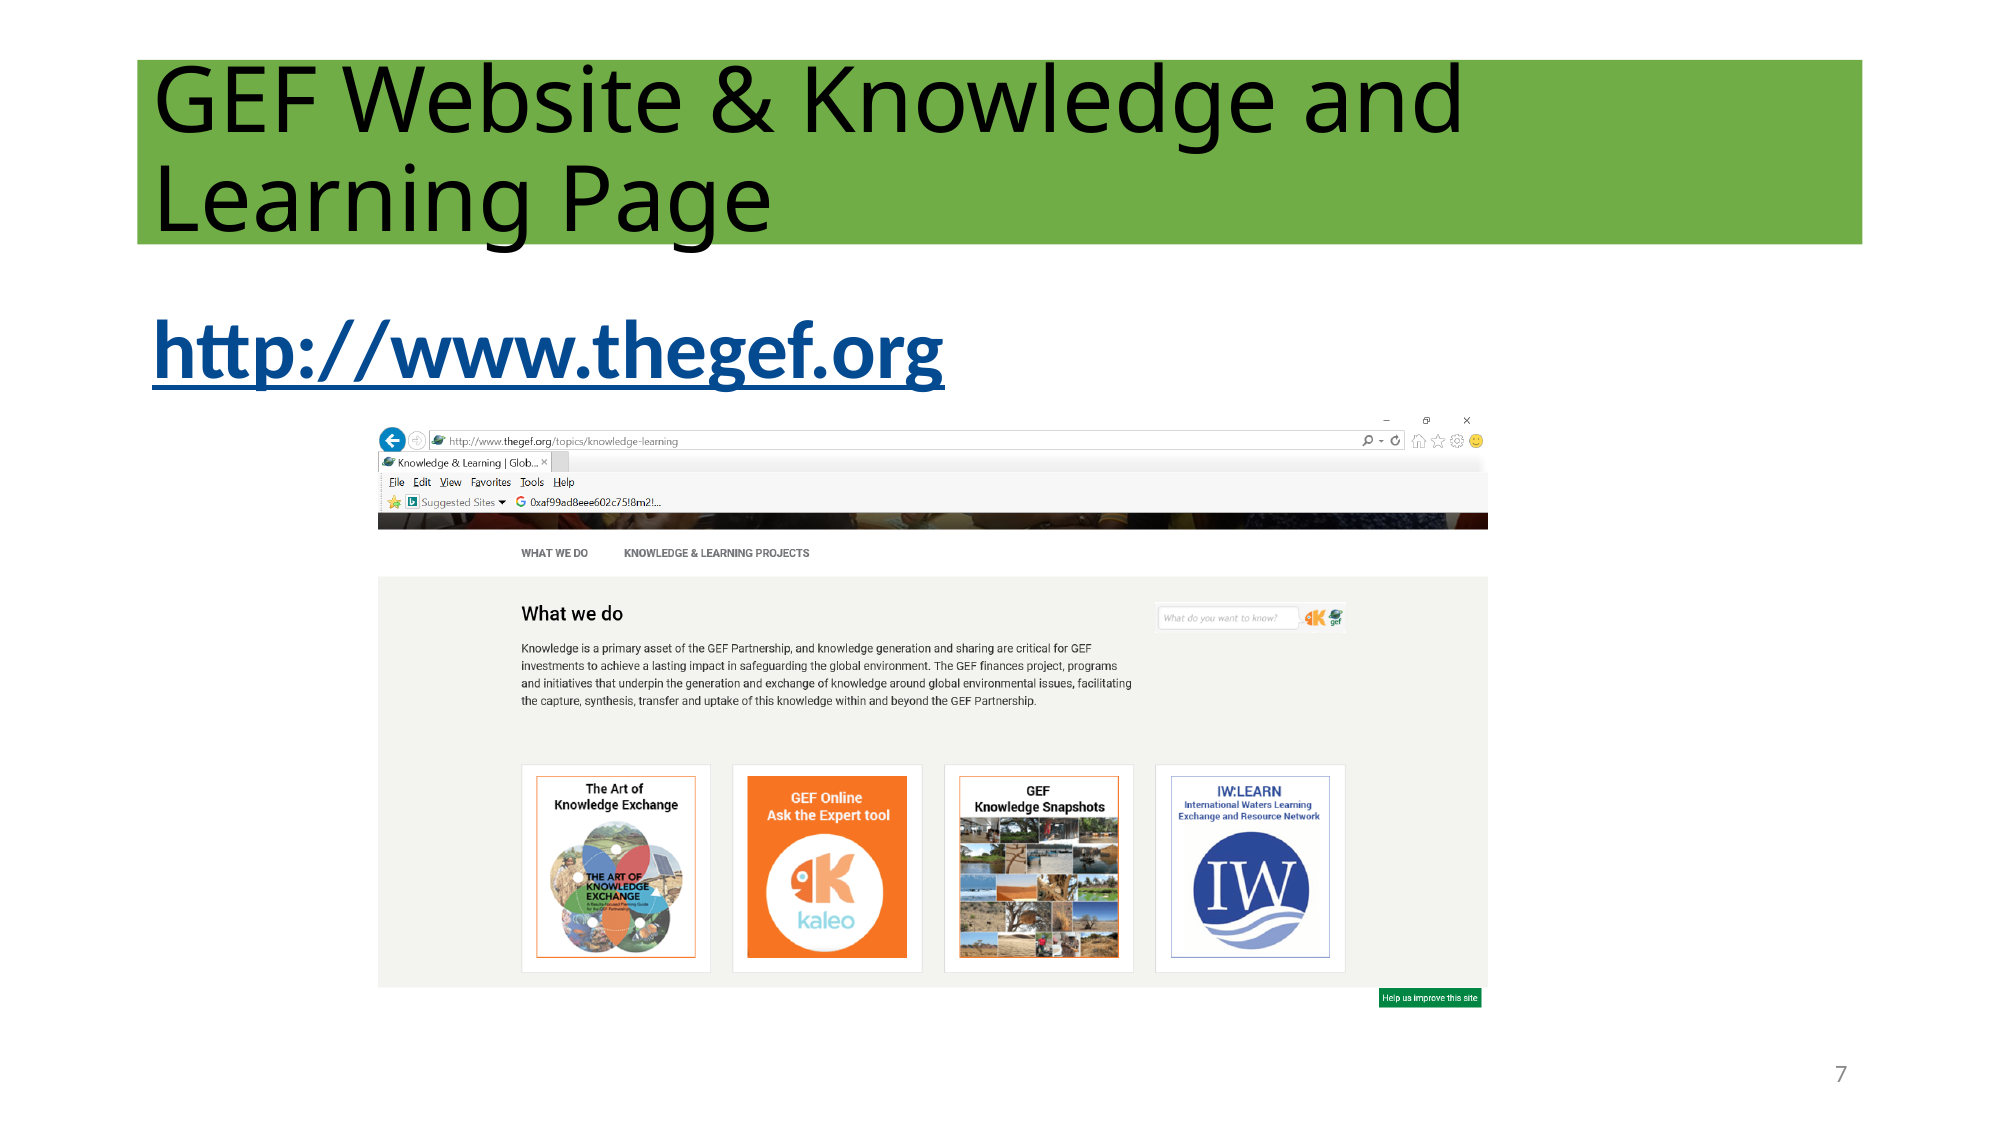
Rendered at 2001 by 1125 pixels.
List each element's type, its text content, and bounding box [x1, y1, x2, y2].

list http://www.thegef.org [137, 299, 1863, 1014]
title GEF Website & Knowledge and Learning Page [137, 59, 1863, 245]
picture [378, 408, 1488, 1014]
slide_number 7 [1412, 1042, 1863, 1103]
